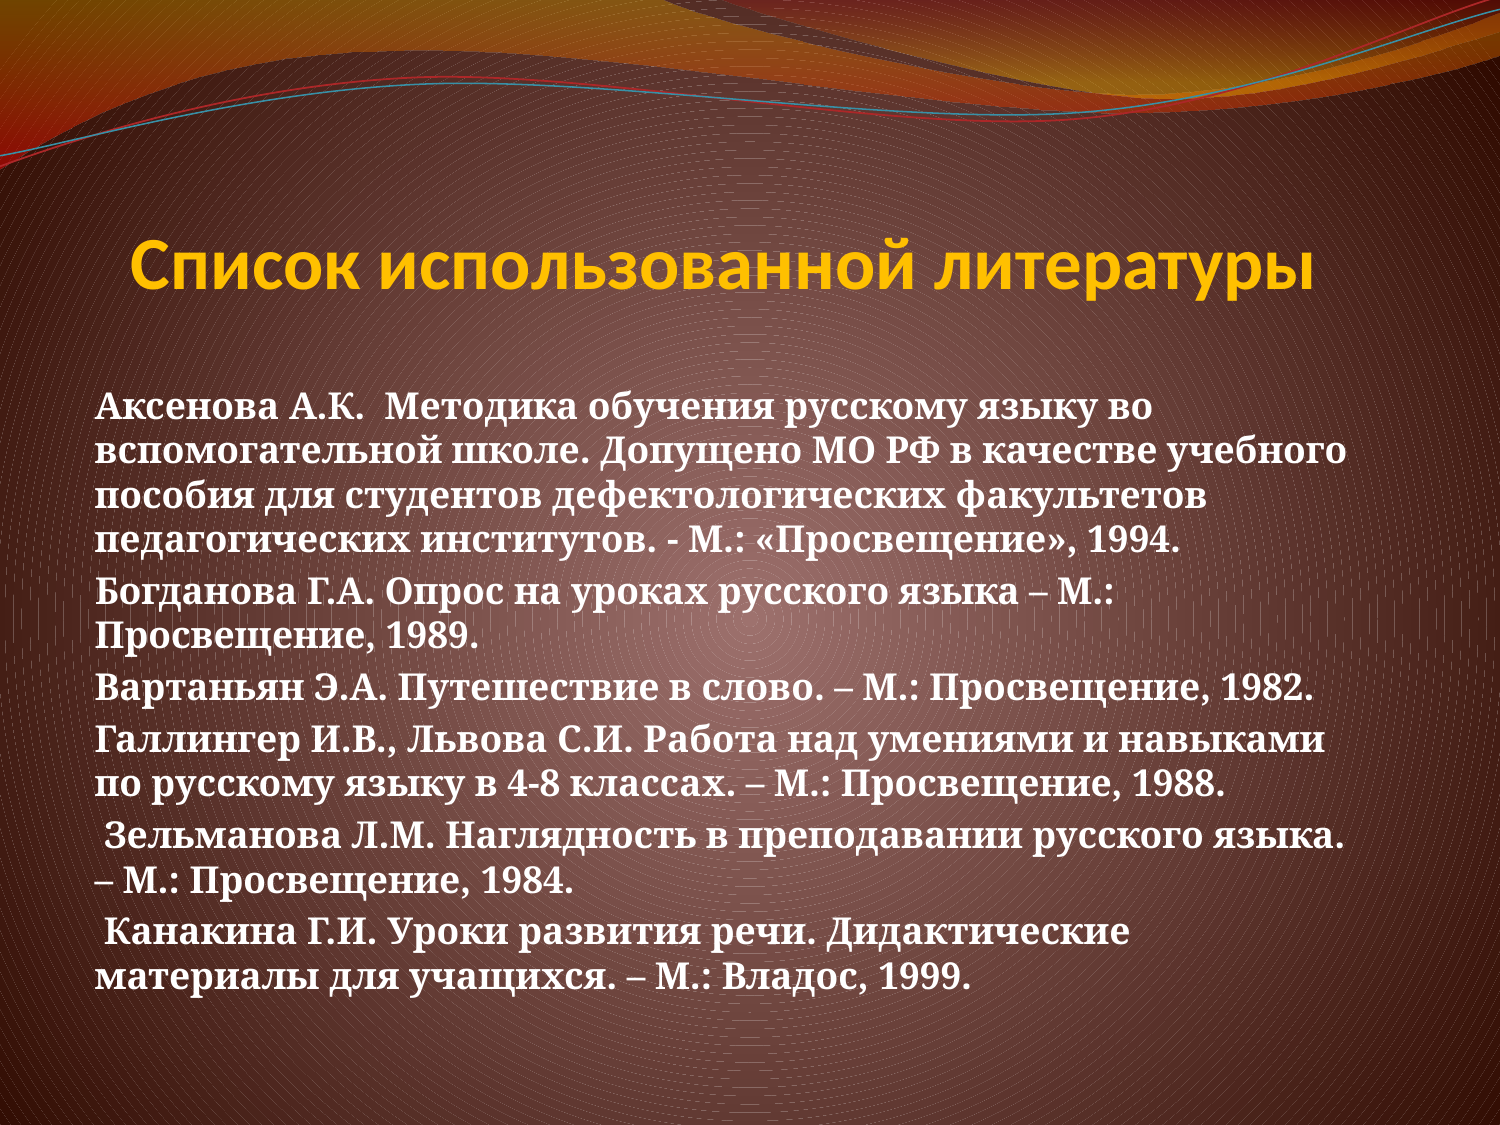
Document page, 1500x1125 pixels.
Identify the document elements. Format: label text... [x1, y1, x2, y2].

list Аксенова А.К. Методика обучения русскому языку во вспомогательной школе. Допущено МО РФ в качестве учебного пособия для студентов дефектологических факультетов педагогических институтов. - М.: «Просвещение», 1994. Богданова Г.А. Опрос на уроках русского языка – М.: Просвещение, 1989. Вартаньян Э.А. Путешествие в слово. – М.: Просвещение, 1982. Галлингер И.В., Львова С.И. Работа над умениями и навыками по русскому языку в 4-8 классах. – М.: Просвещение, 1988. Зельманова Л.М. Наглядность в преподавании русского языка. – М.: Просвещение, 1984. Канакина Г.И. Уроки развития речи. Дидактические материалы для учащихся. – М.: Владос, 1999. [86, 375, 1362, 1043]
title Список использованной литературы [86, 164, 1362, 305]
